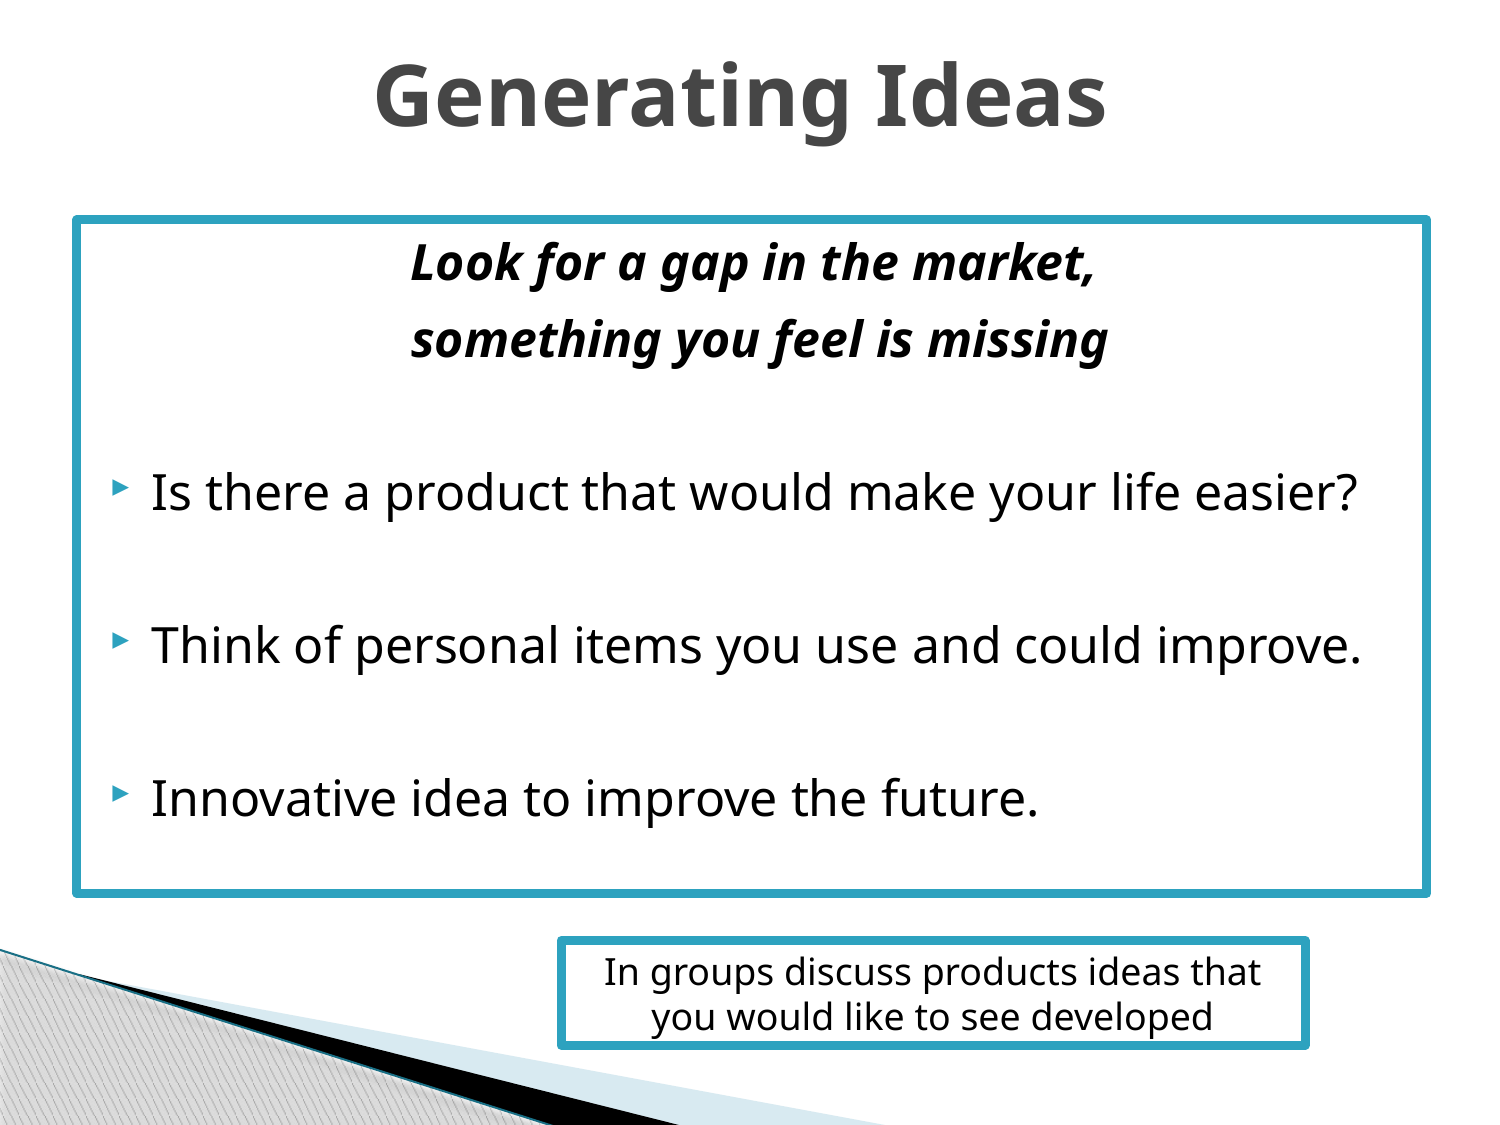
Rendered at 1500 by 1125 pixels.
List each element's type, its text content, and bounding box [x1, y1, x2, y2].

title Generating Ideas [76, 0, 1427, 188]
text_box In groups discuss products ideas that you would like to see developed [557, 936, 1310, 1050]
list Look for a gap in the market, something you feel is missing Is there a product that would make your life easier? Think of personal items you use and could improve. Innovative idea to improve the future. [72, 215, 1431, 898]
